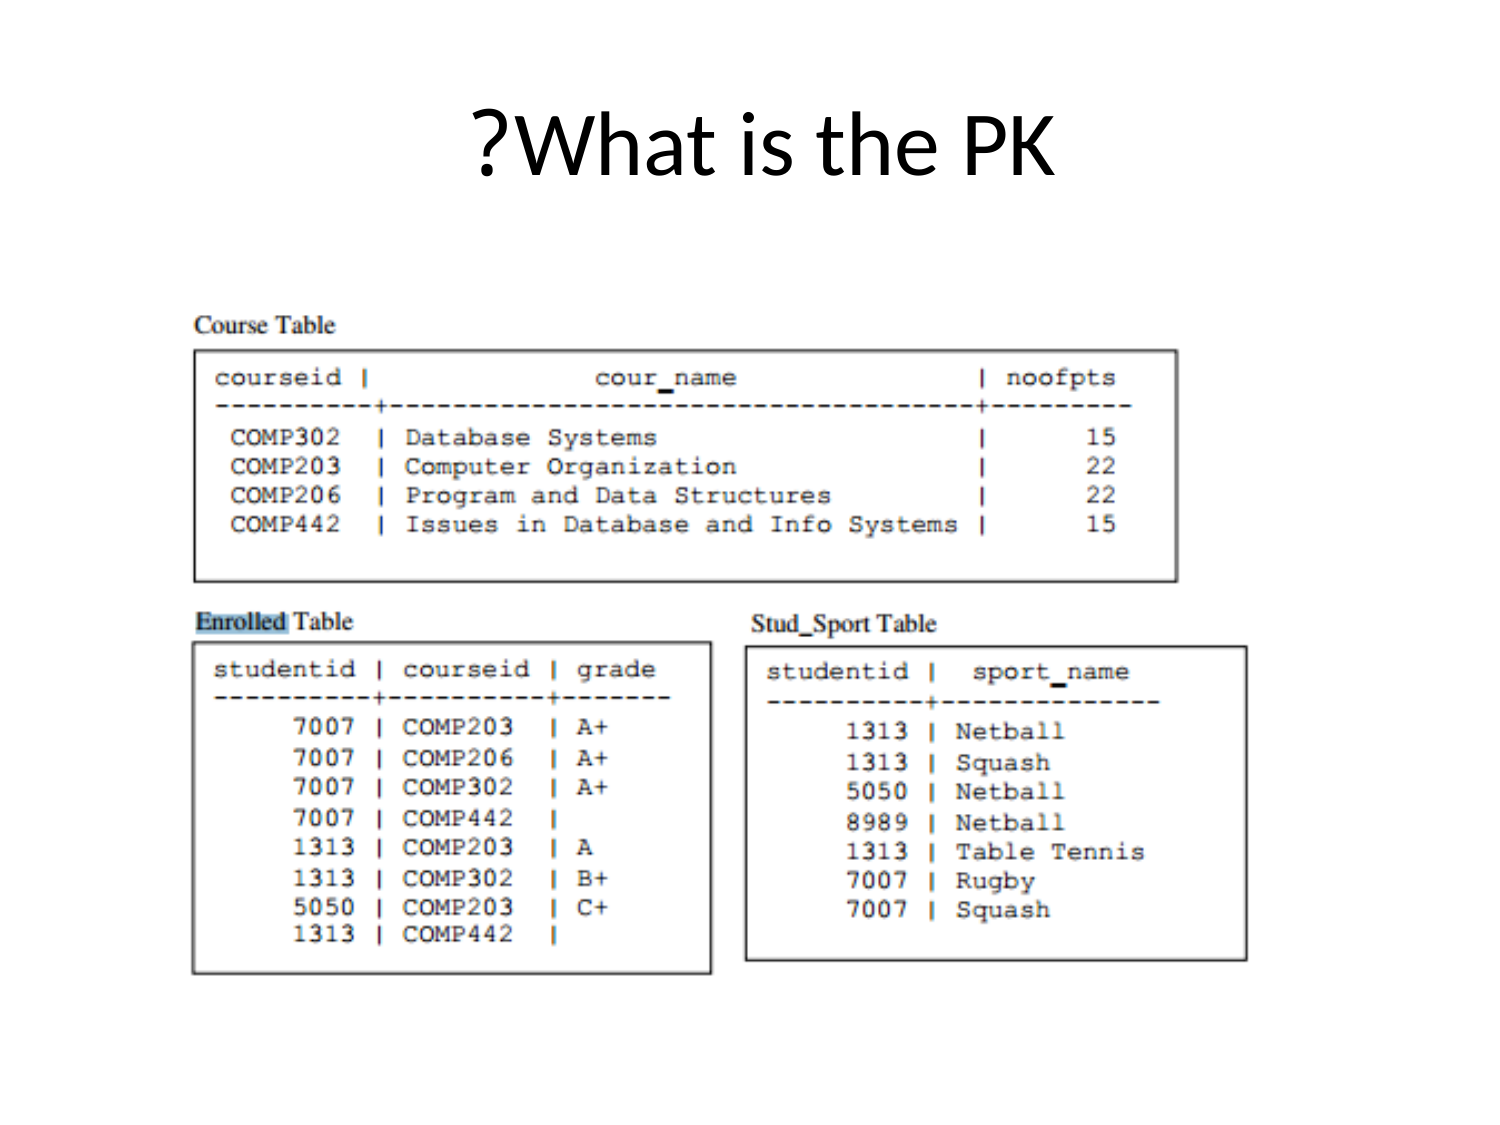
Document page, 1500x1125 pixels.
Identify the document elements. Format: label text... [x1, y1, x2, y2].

picture [182, 314, 1284, 989]
title What is the PK? [75, 45, 1425, 233]
